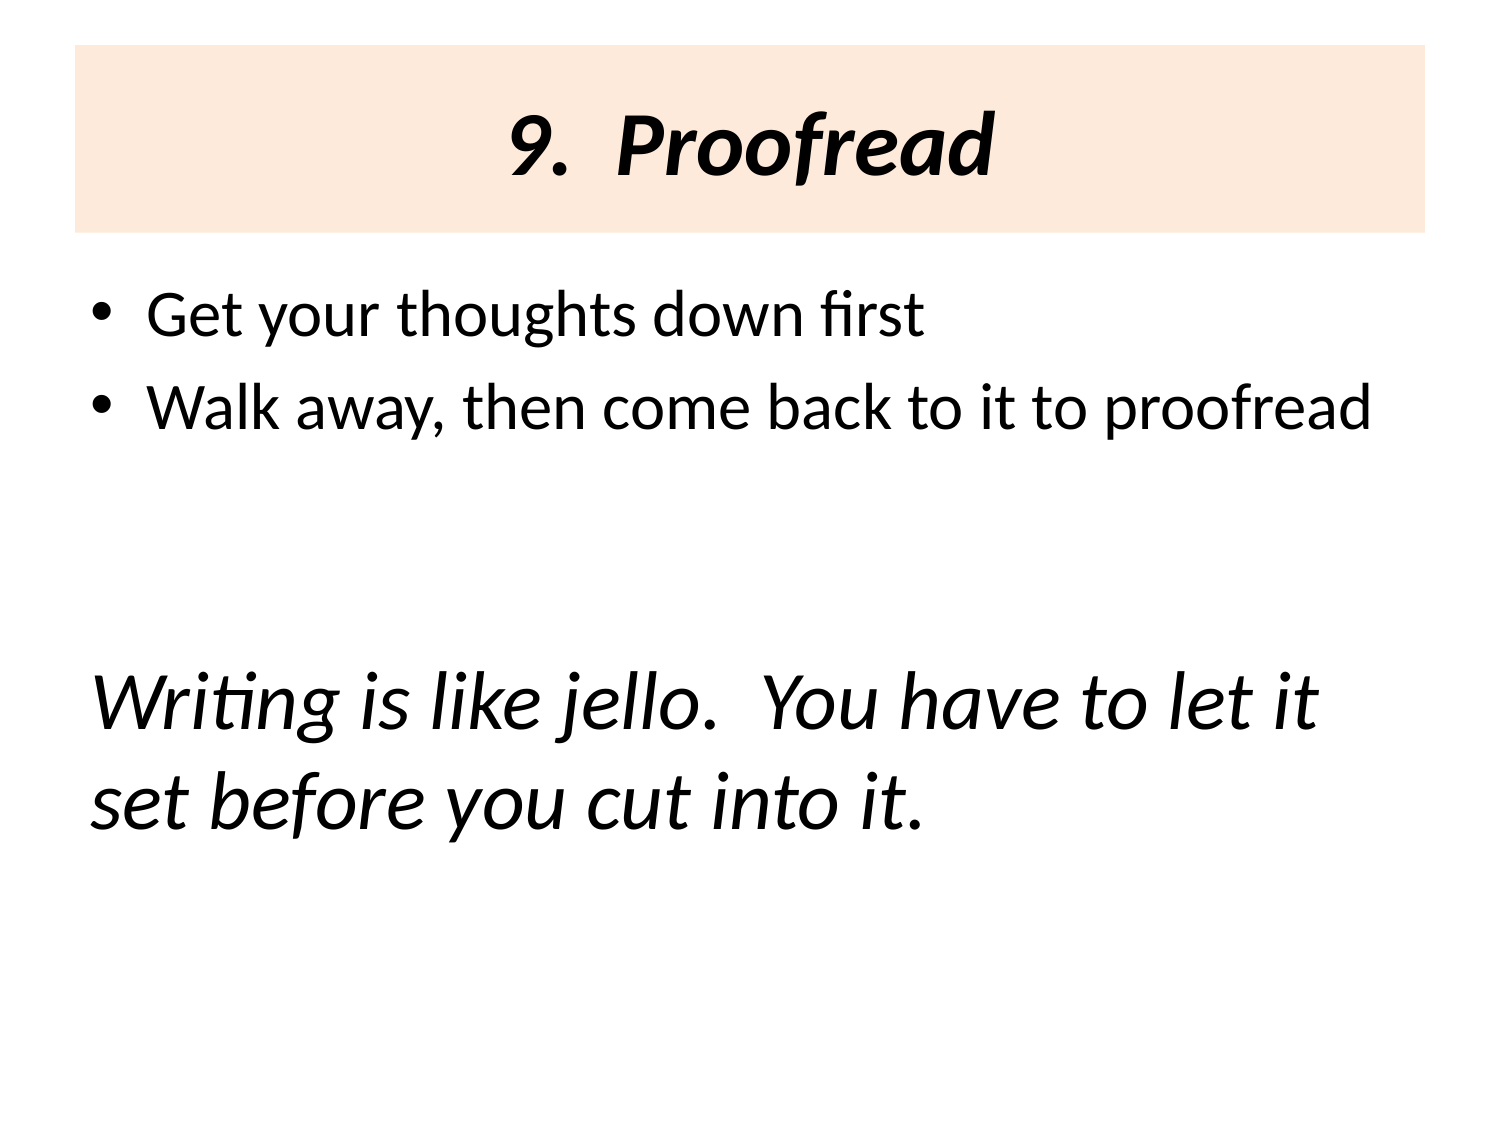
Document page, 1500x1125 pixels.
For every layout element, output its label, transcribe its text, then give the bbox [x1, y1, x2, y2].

title 9. Proofread [75, 45, 1425, 233]
list Get your thoughts down first Walk away, then come back to it to proofread Writing is like jello. You have to let it set before you cut into it. [75, 262, 1425, 1005]
